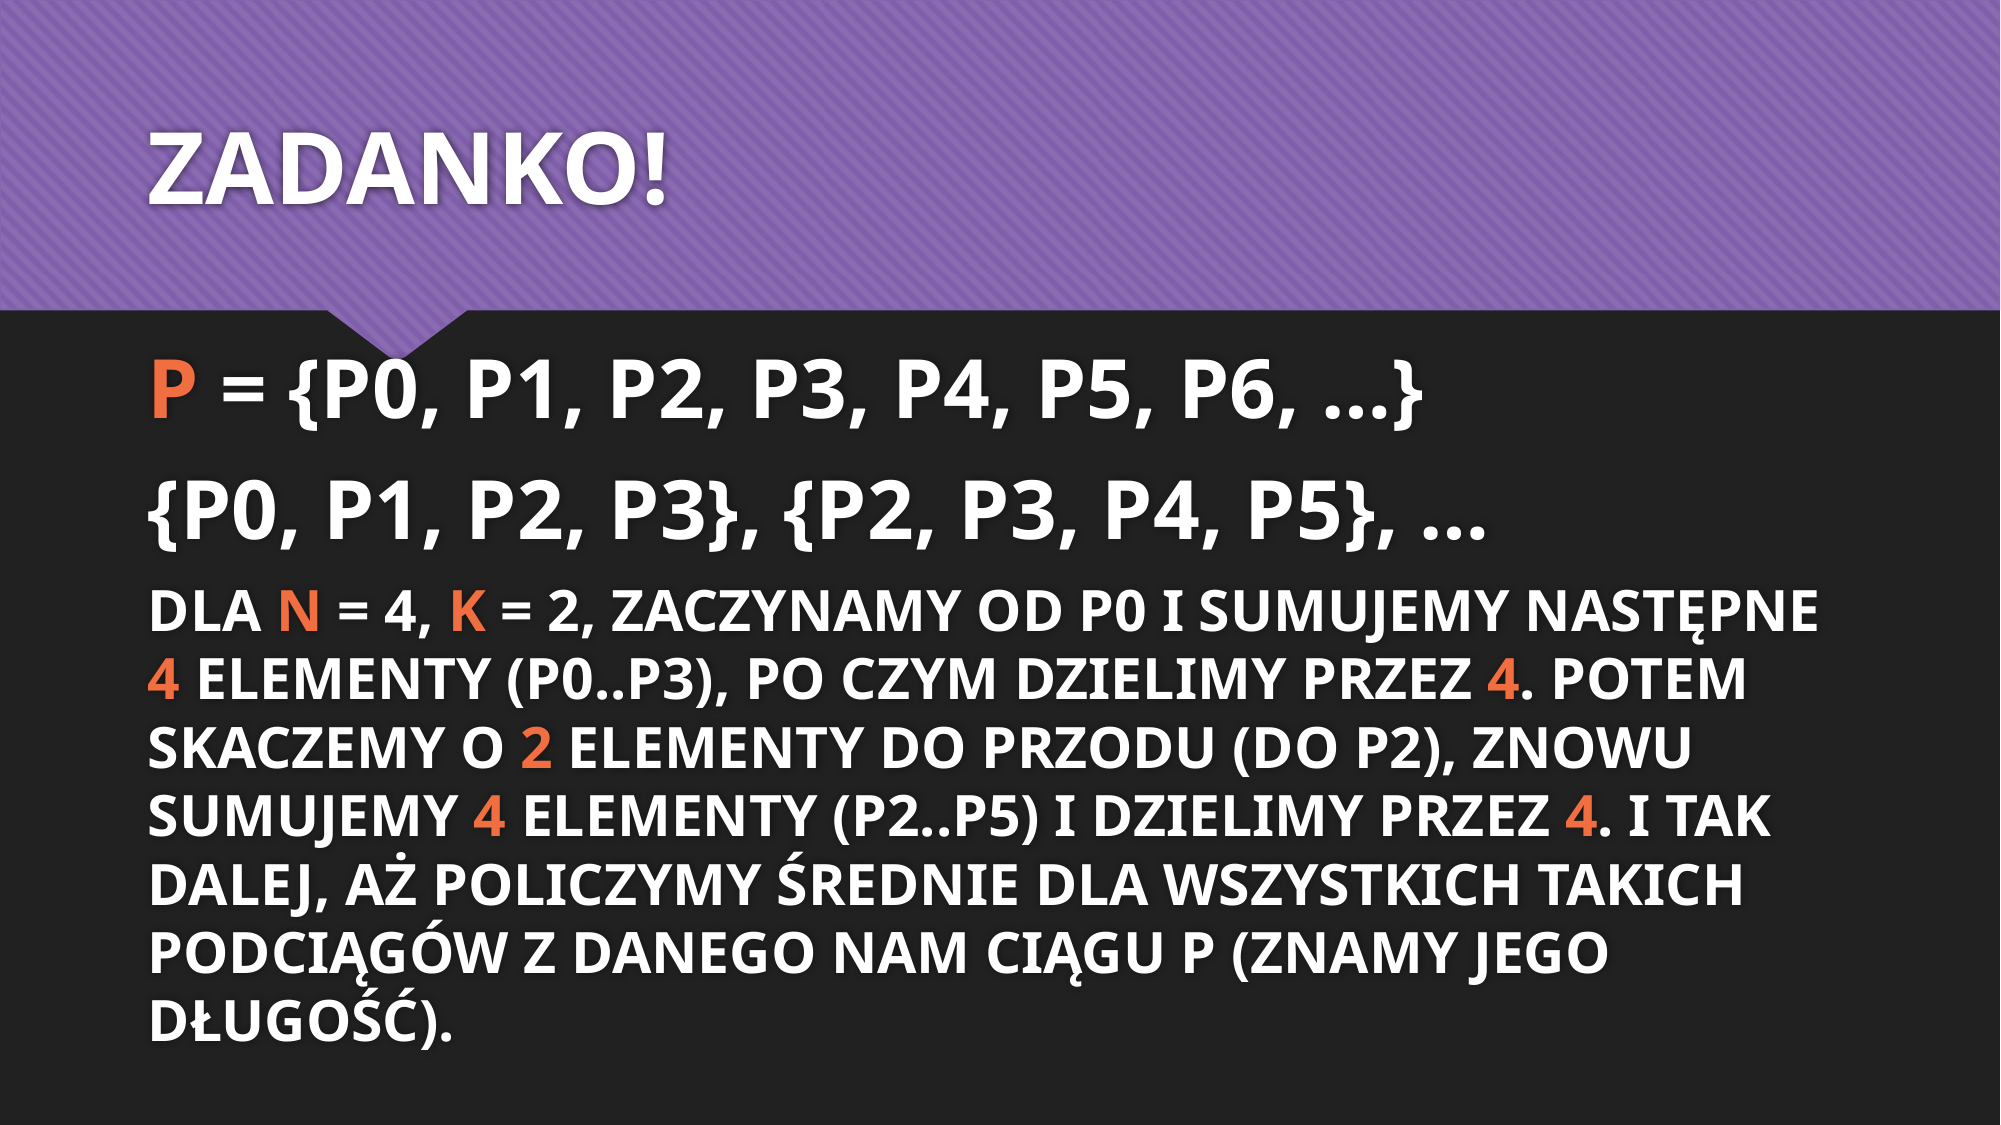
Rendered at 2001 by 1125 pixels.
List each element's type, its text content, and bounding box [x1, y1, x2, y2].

title ZADANKO! [132, 73, 1868, 233]
text_box P = {P0, P1, P2, P3, P4, P5, P6, …} {P0, P1, P2, P3}, {P2, P3, P4, P5}, … DLA N = 4, K = 2, ZACZYNAMY OD P0 I SUMUJEMY NASTĘPNE 4 ELEMENTY (P0..P3), PO CZYM DZIELIMY PRZEZ 4. POTEM SKACZEMY O 2 ELEMENTY DO PRZODU (DO P2), ZNOWU SUMUJEMY 4 ELEMENTY (P2..P5) I DZIELIMY PRZEZ 4. I TAK DALEJ, AŻ POLICZYMY ŚREDNIE DLA WSZYSTKICH TAKICH PODCIĄGÓW Z DANEGO NAM CIĄGU P (ZNAMY JEGO DŁUGOŚĆ). [132, 327, 1868, 1063]
